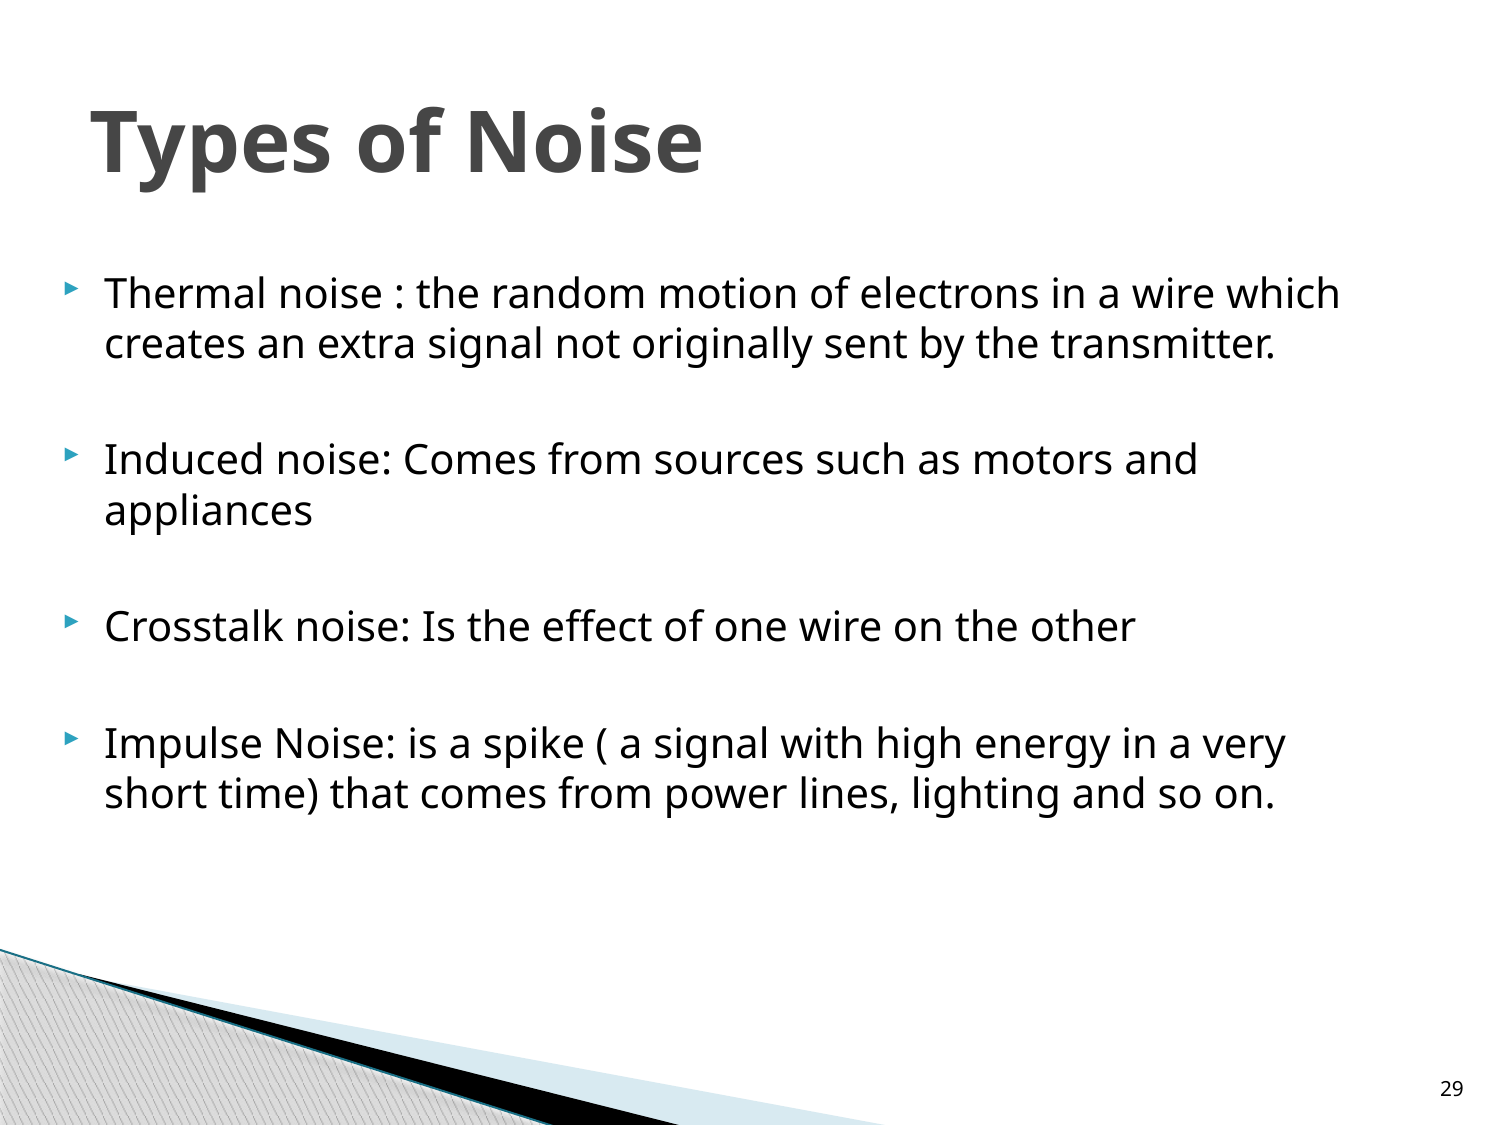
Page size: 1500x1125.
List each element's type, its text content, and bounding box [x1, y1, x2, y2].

slide_number 29 [1418, 1051, 1479, 1112]
title Types of Noise [75, 45, 1425, 233]
list Thermal noise : the random motion of electrons in a wire which creates an extra signal not originally sent by the transmitter. Induced noise: Comes from sources such as motors and appliances Crosstalk noise: Is the effect of one wire on the other Impulse Noise: is a spike ( a signal with high energy in a very short time) that comes from power lines, lighting and so on. [29, 259, 1380, 1002]
